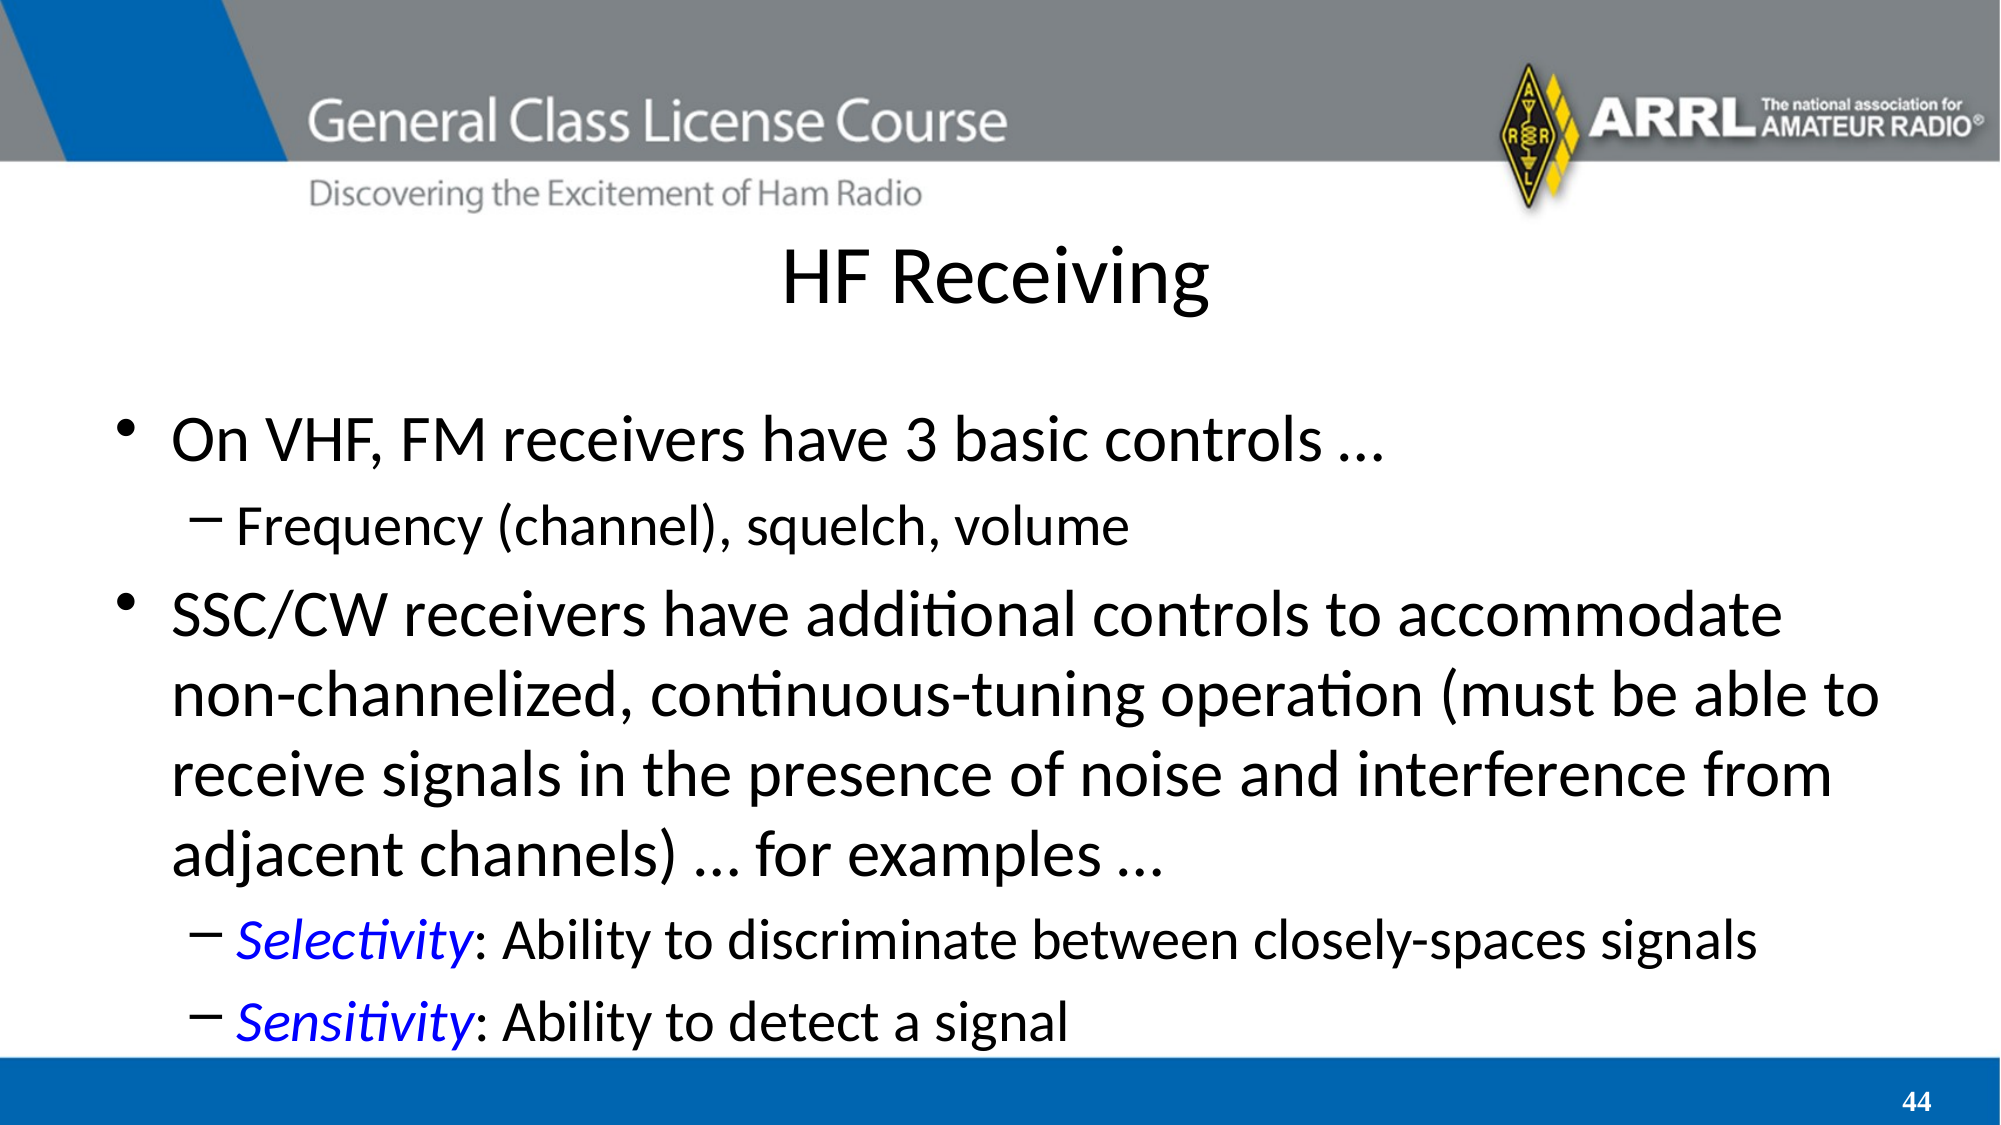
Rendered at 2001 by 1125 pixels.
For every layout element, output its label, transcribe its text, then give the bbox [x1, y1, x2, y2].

picture [0, 0, 2001, 1125]
title HF Receiving [96, 212, 1897, 356]
list On VHF, FM receivers have 3 basic controls … Frequency (channel), squelch, volume SSC/CW receivers have additional controls to accommodate non-channelized, continuous-tuning operation (must be able to receive signals in the presence of noise and interference from adjacent channels) … for examples … Selectivity: Ability to discriminate between closely-spaces signals Sensitivity: Ability to detect a signal [99, 387, 1900, 1075]
